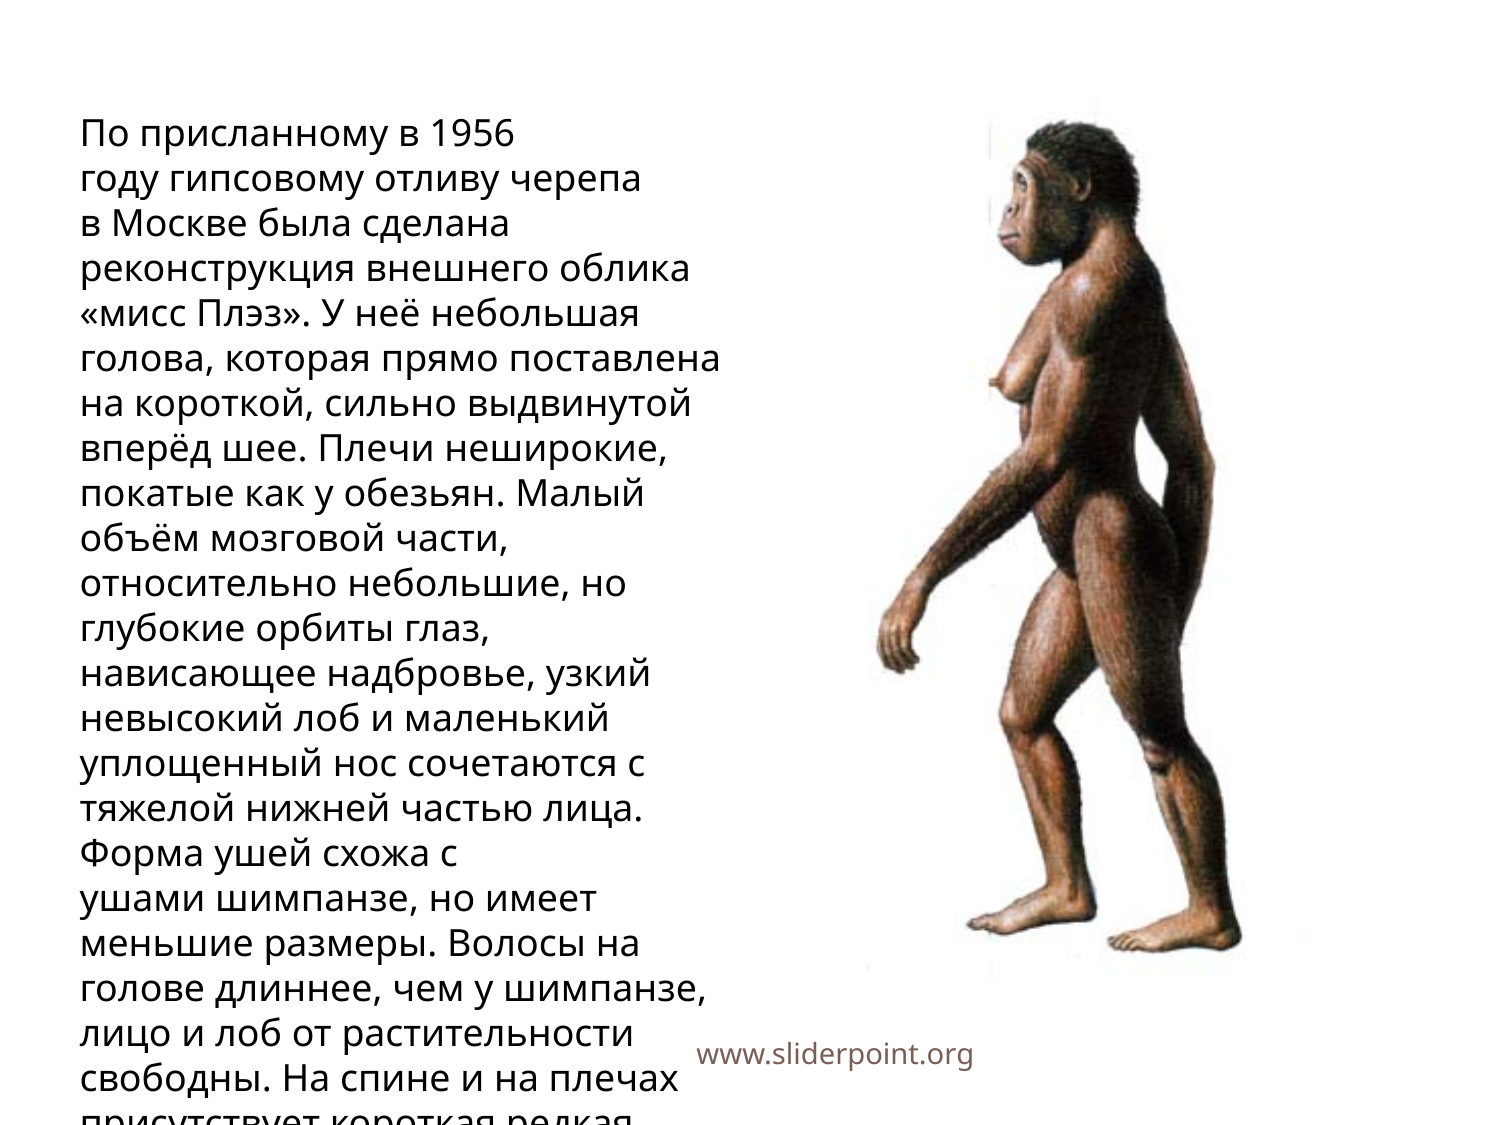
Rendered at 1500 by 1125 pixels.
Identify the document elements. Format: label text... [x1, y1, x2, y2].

footer www.sliderpoint.org [99, 1024, 990, 1085]
picture [773, 95, 1385, 986]
text_box По присланному в 1956 году гипсовому отливу черепа в Москве была сделана реконструкция внешнего облика «мисс Плэз». У неё небольшая голова, которая прямо поставлена на короткой, сильно выдвинутой вперёд шее. Плечи неширокие, покатые как у обезьян. Малый объём мозговой части, относительно небольшие, но глубокие орбиты глаз, нависающее надбровье, узкий невысокий лоб и маленький уплощенный нос сочетаются с тяжелой нижней частью лица. Форма ушей схожа с ушами шимпанзе, но имеет меньшие размеры. Волосы на голове длиннее, чем у шимпанзе, лицо и лоб от растительности свободны. На спине и на плечах присутствует короткая редкая шерсть. [64, 101, 750, 1125]
